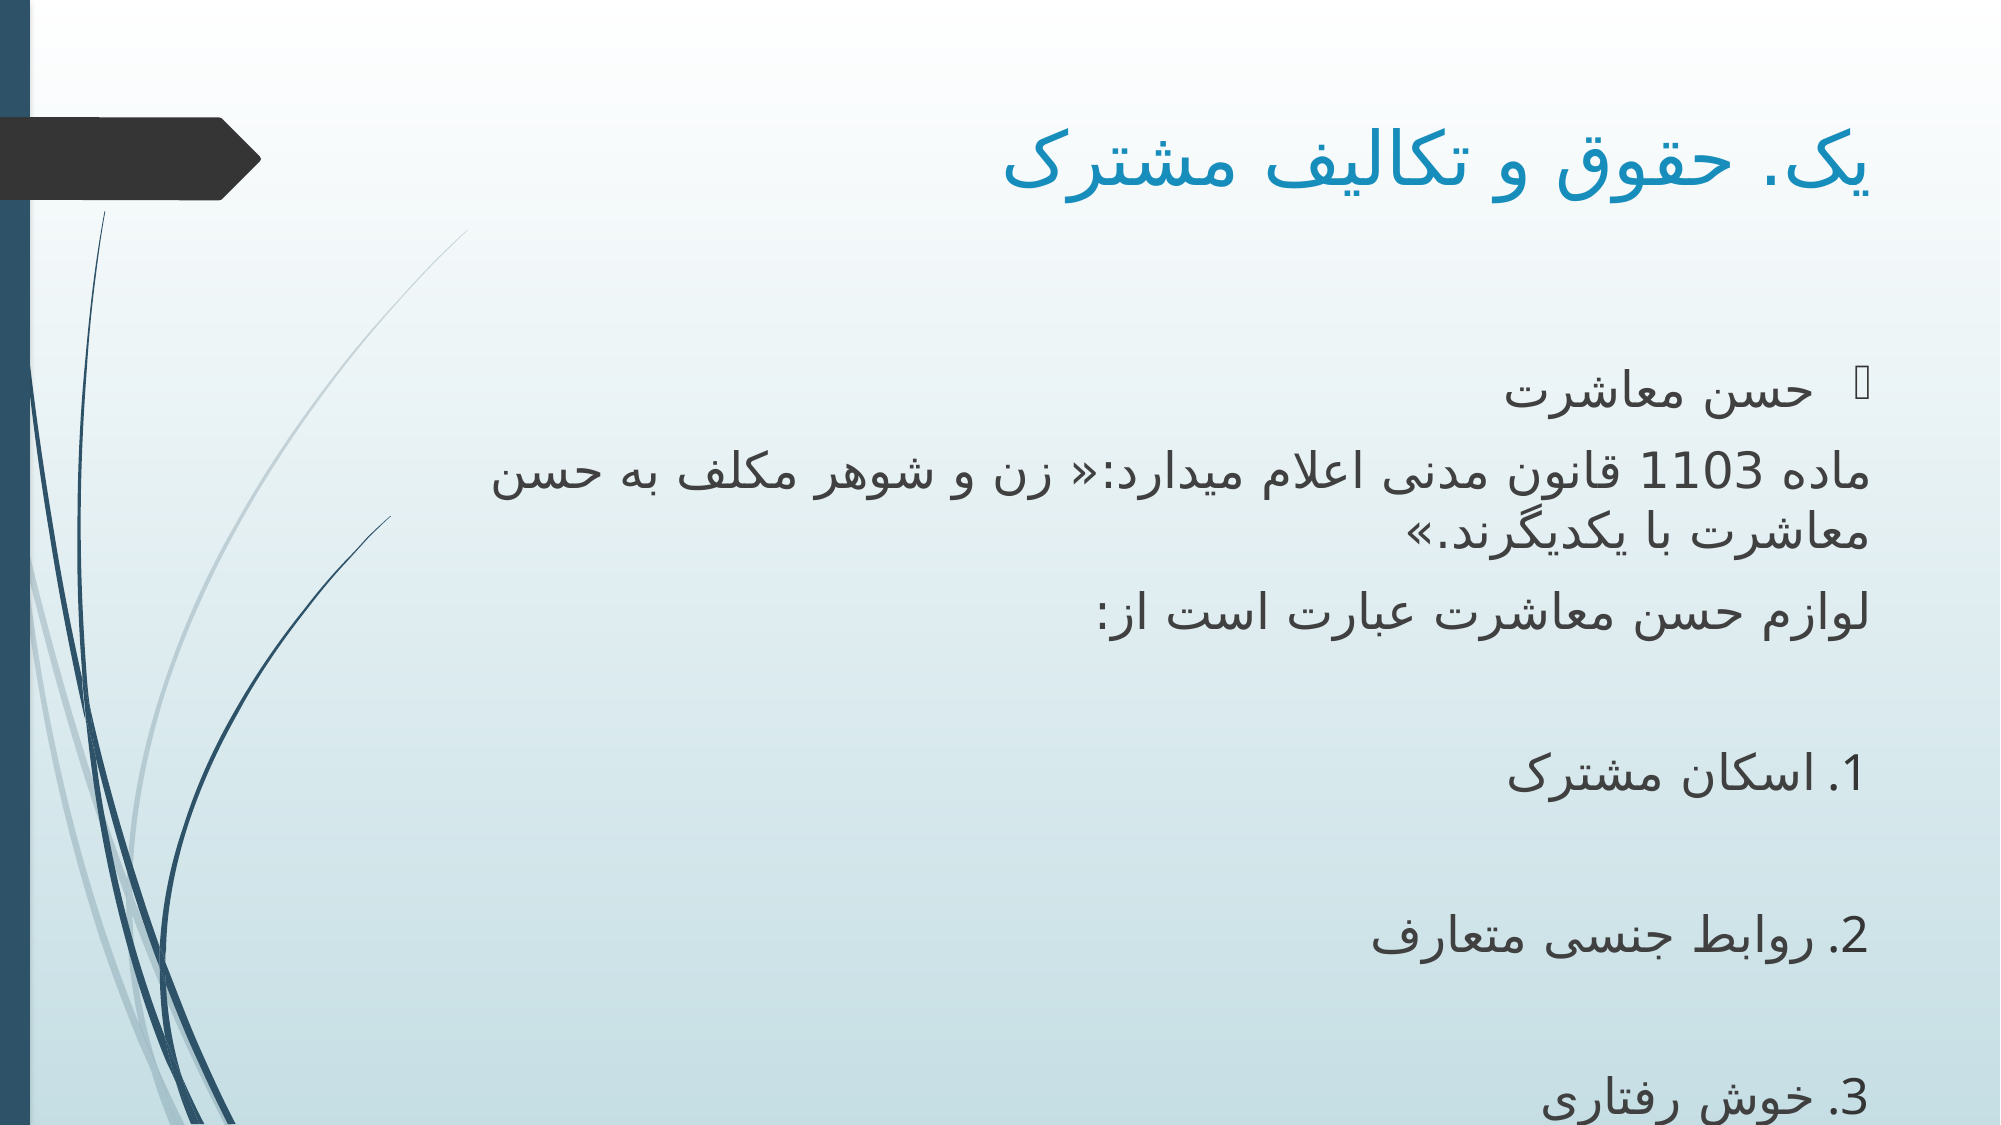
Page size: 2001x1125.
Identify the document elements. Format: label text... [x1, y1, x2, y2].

list حسن معاشرت ماده 1103 قانون مدنی اعلام میدارد:« زن و شوهر مکلف به حسن معاشرت با یکدیگرند.» لوازم حسن معاشرت عبارت است از: اسکان مشترک روابط جنسی متعارف خوش رفتاری [424, 350, 1888, 1102]
title یک. حقوق و تکالیف مشترک [425, 102, 1888, 313]
